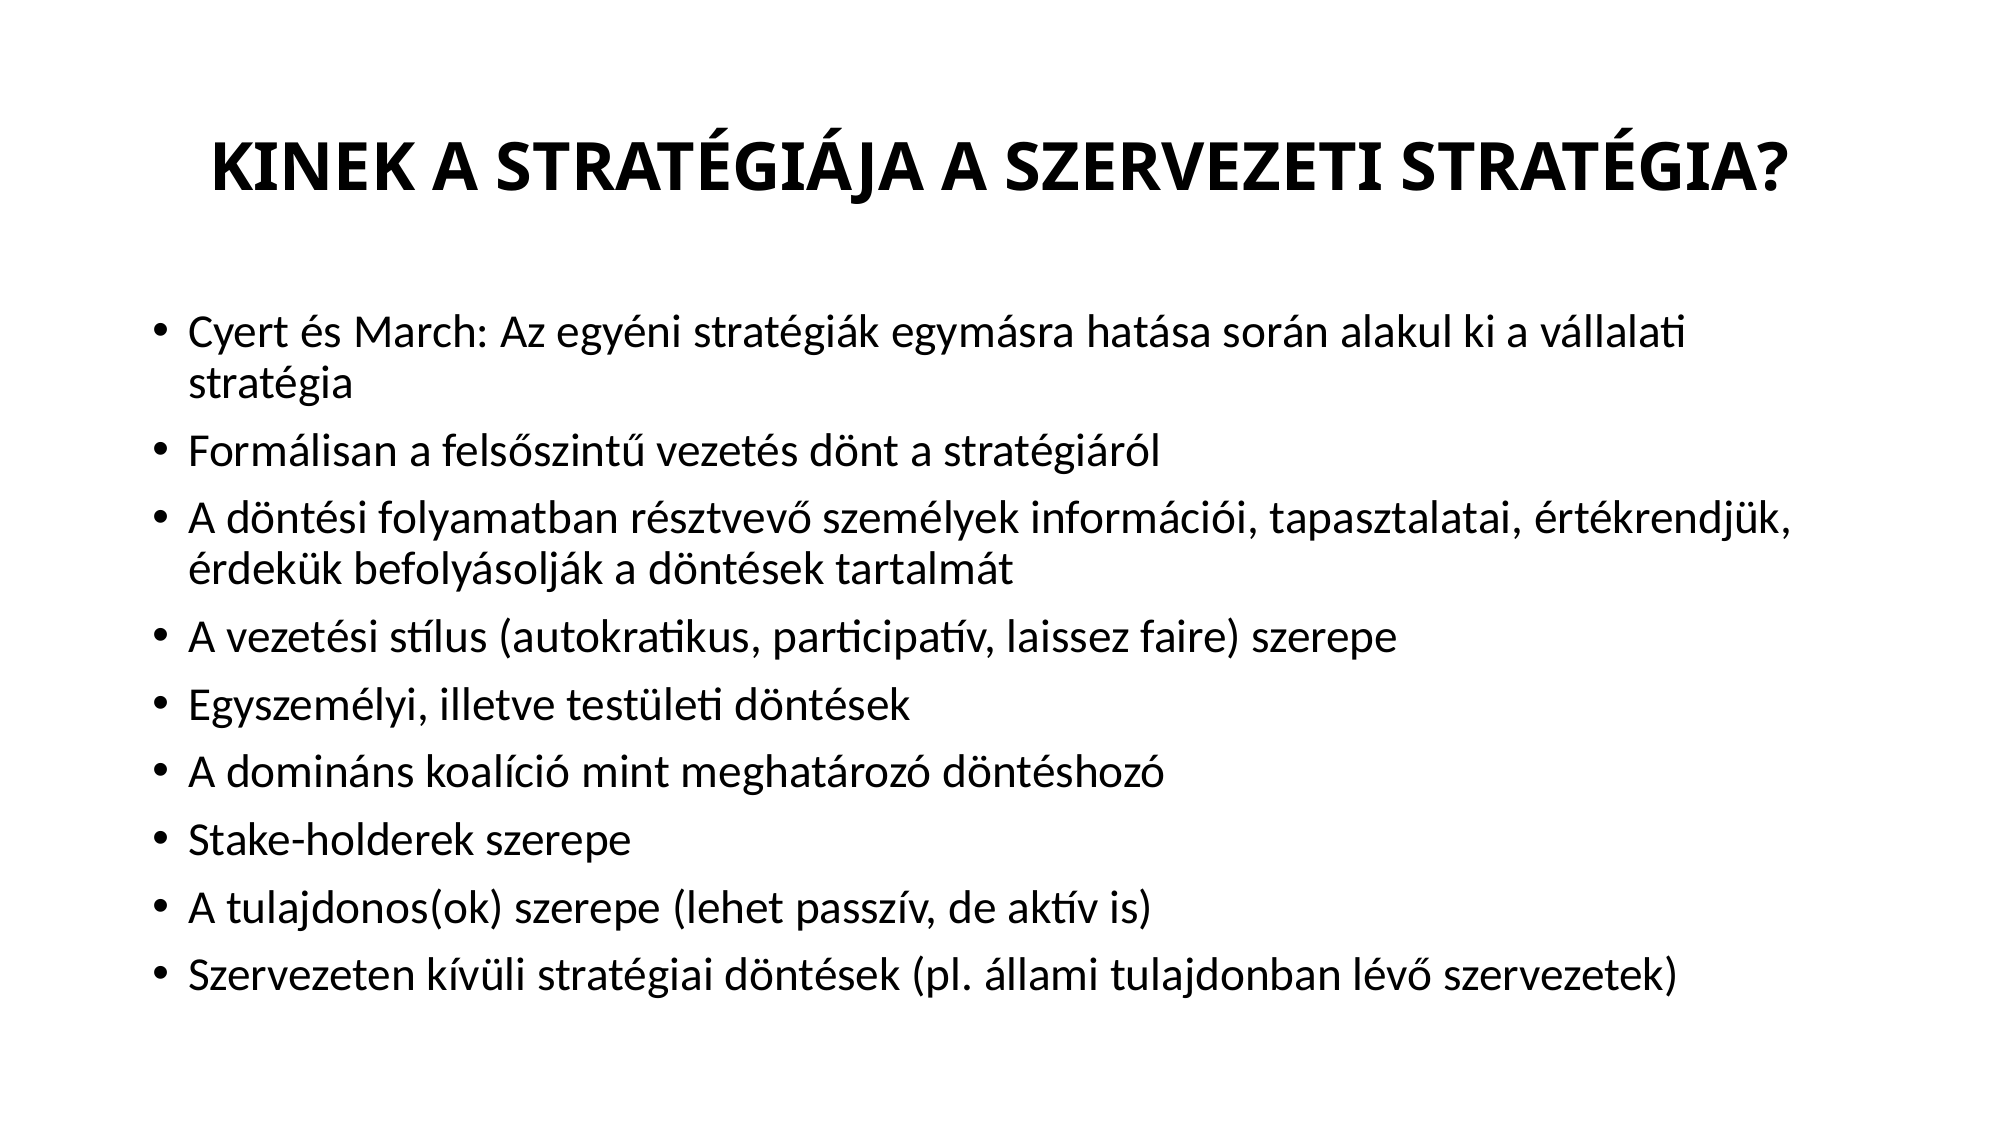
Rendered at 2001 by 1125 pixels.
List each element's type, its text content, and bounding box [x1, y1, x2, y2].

list Cyert és March: Az egyéni stratégiák egymásra hatása során alakul ki a vállalati stratégia Formálisan a felsőszintű vezetés dönt a stratégiáról A döntési folyamatban résztvevő személyek információi, tapasztalatai, értékrendjük, érdekük befolyásolják a döntések tartalmát A vezetési stílus (autokratikus, participatív, laissez faire) szerepe Egyszemélyi, illetve testületi döntések A domináns koalíció mint meghatározó döntéshozó Stake-holderek szerepe A tulajdonos(ok) szerepe (lehet passzív, de aktív is) Szervezeten kívüli stratégiai döntések (pl. állami tulajdonban lévő szervezetek) [137, 299, 1863, 1014]
title KINEK A STRATÉGIÁJA A SZERVEZETI STRATÉGIA? [137, 59, 1863, 278]
